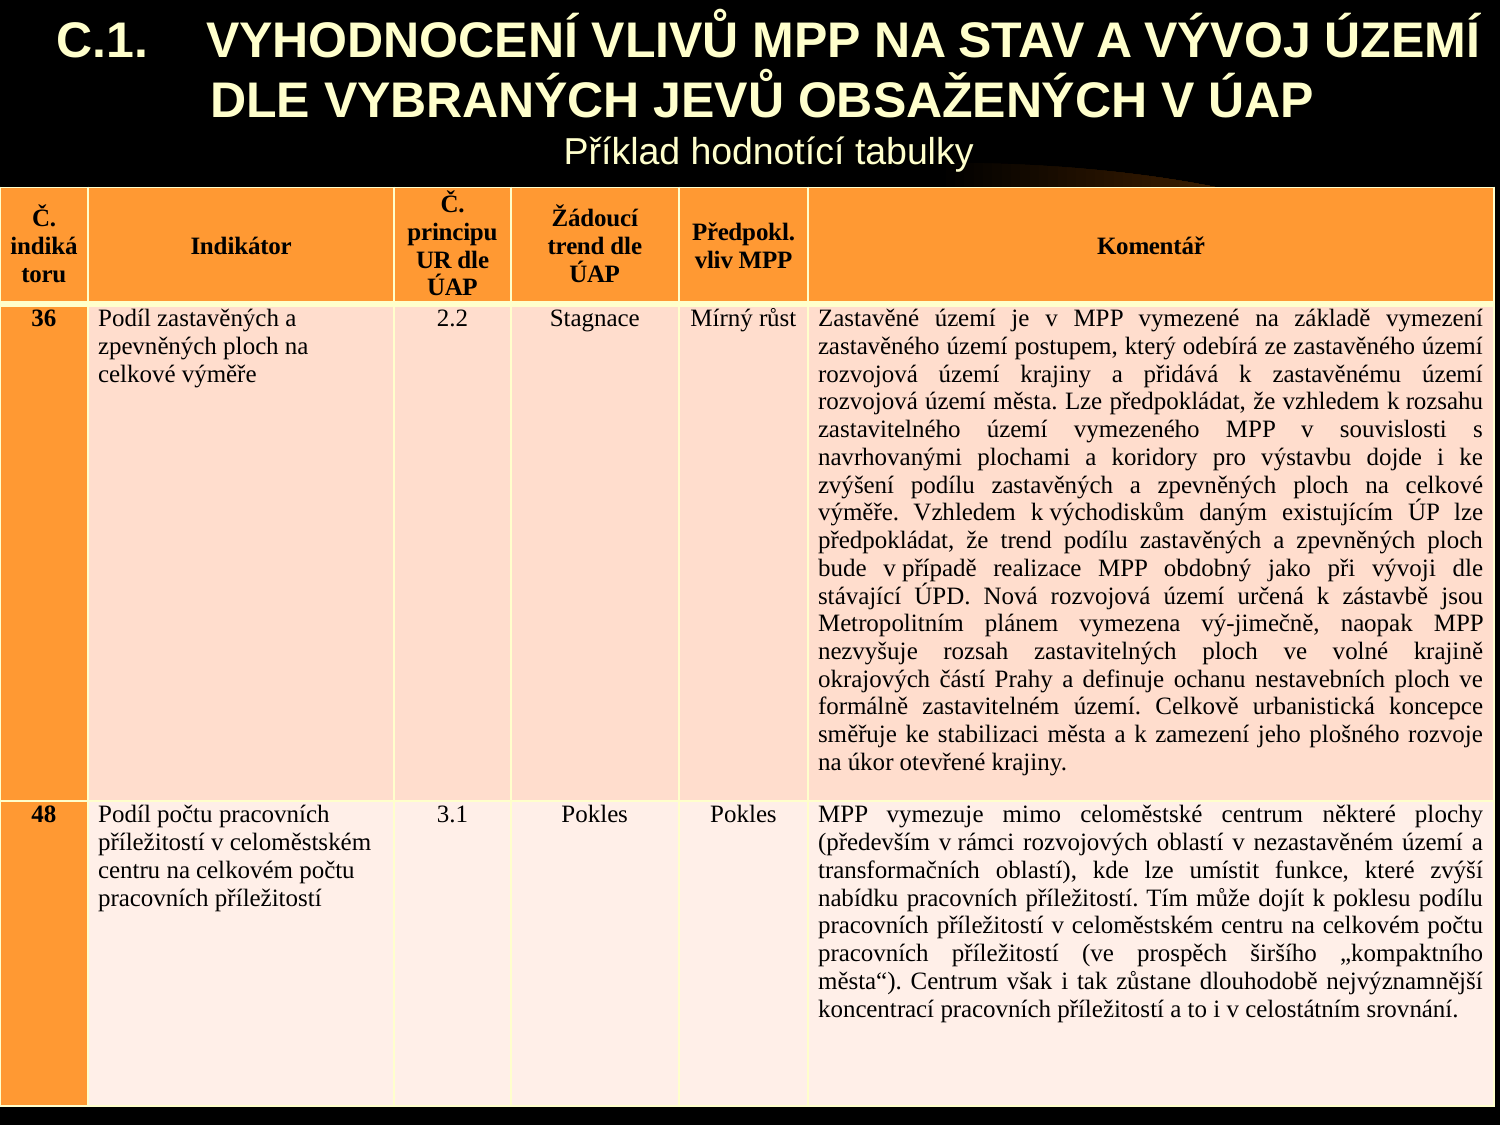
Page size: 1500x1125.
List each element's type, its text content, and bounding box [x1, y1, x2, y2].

table_cell Stagnace [512, 307, 678, 800]
table_cell Mírný růst [680, 307, 807, 800]
table_cell 2.2 [395, 307, 510, 800]
table_cell MPP vymezuje mimo celoměstské centrum některé plochy (především v rámci rozvojových oblastí v nezastavěném území a transformačních oblastí), kde lze umístit funkce, které zvýší nabídku pracovních příležitostí. Tím může dojít k poklesu podílu pracovních příležitostí v celoměstském centru na celkovém počtu pracovních příležitostí (ve prospěch širšího „kompaktního města“). Centrum však i tak zůstane dlouhodobě nejvýznamnější koncentrací pracovních příležitostí a to i v celostátním srovnání. [809, 802, 1493, 1105]
table_cell 36 [1, 307, 87, 800]
table_cell Podíl zastavěných a zpevněných ploch na celkové výměře [89, 307, 393, 800]
table_cell Pokles [680, 802, 807, 1105]
table_cell 3.1 [395, 802, 510, 1105]
table_header Č. indikátoru [1, 188, 87, 301]
table_header Komentář [809, 188, 1493, 301]
table_header Žádoucí trend dle ÚAP [512, 188, 678, 301]
table_header Předpokl. vliv MPP [680, 188, 807, 301]
table_cell 48 [1, 802, 87, 1105]
table_cell Podíl počtu pracovních příležitostí v celoměstském centru na celkovém počtu pracovních příležitostí [89, 802, 393, 1105]
title C.1. VYHODNOCENÍ VLIVŮ MPP NA STAV A VÝVOJ ÚZEMÍ DLE VYBRANÝCH JEVŮ OBSAŽENÝCH V ÚAP Příklad hodnotící tabulky [37, 0, 1500, 188]
table_header Indikátor [89, 188, 393, 301]
table_cell Zastavěné území je v MPP vymezené na základě vymezení zastavěného území postupem, který odebírá ze zastavěného území rozvojová území krajiny a přidává k zastavěnému území rozvojová území města. Lze předpokládat, že vzhledem k rozsahu zastavitelného území vymezeného MPP v souvislosti s navrhovanými plochami a koridory pro výstavbu dojde i ke zvýšení podílu zastavěných a zpevněných ploch na celkové výměře. Vzhledem k východiskům daným existujícím ÚP lze předpokládat, že trend podílu zastavěných a zpevněných ploch bude v případě realizace MPP obdobný jako při vývoji dle stávající ÚPD. Nová rozvojová území určená k zástavbě jsou Metropolitním plánem vymezena vý-jimečně, naopak MPP nezvyšuje rozsah zastavitelných ploch ve volné krajině okrajových částí Prahy a definuje ochanu nestavebních ploch ve formálně zastavitelném území. Celkově urbanistická koncepce směřuje ke stabilizaci města a k zamezení jeho plošného rozvoje na úkor otevřené krajiny. [809, 307, 1493, 800]
table_header Č. principu UR dle ÚAP [395, 188, 510, 301]
table_cell Pokles [512, 802, 678, 1105]
